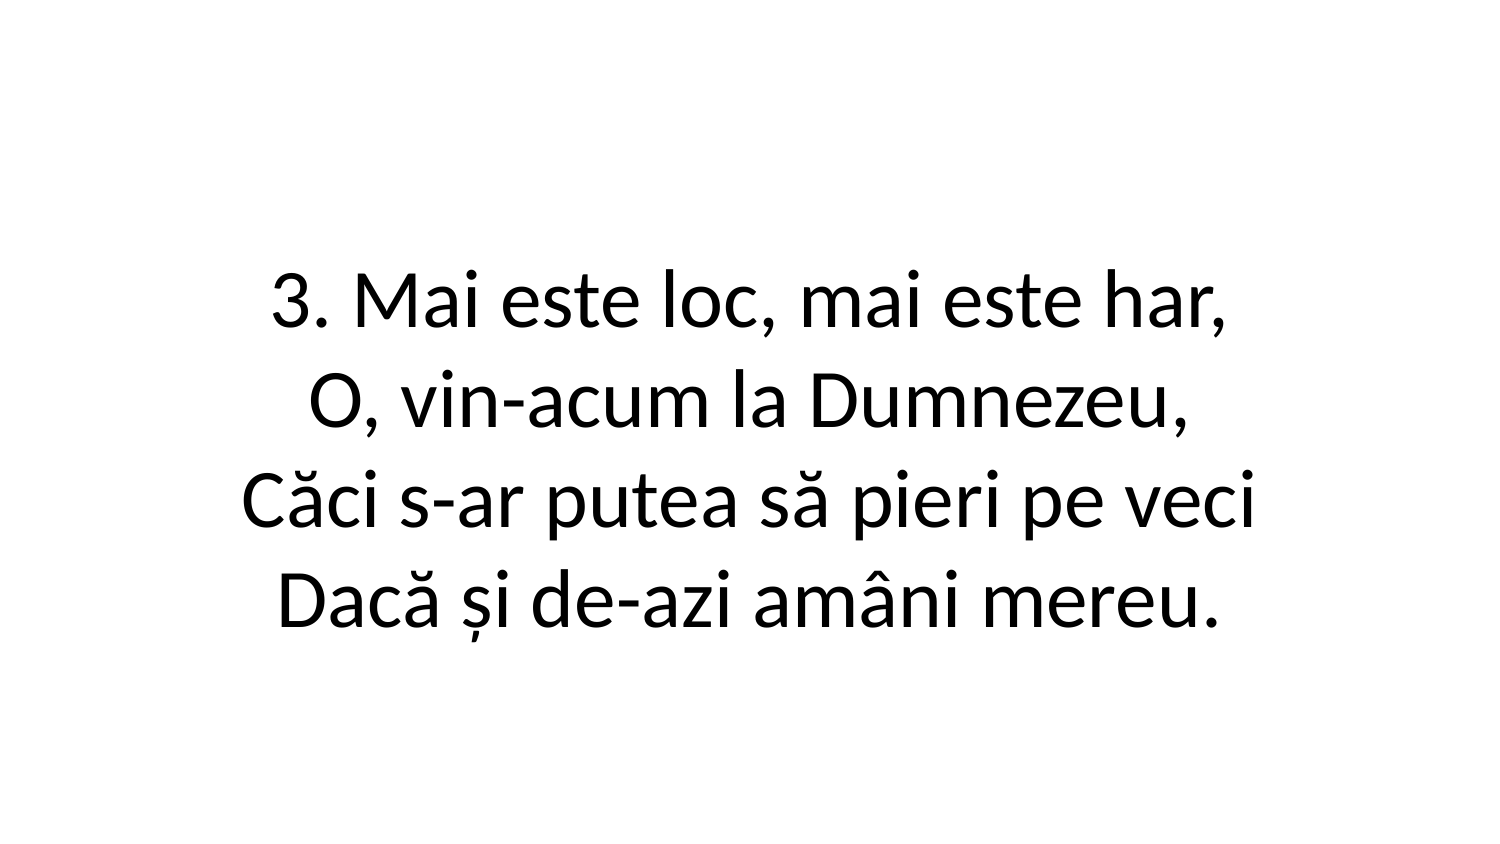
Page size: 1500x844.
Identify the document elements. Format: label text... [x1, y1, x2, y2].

text_box 3. Mai este loc, mai este har, O, vin-acum la Dumnezeu, Căci s-ar putea să pieri pe veci Dacă și de-azi amâni mereu. [226, 192, 1274, 652]
